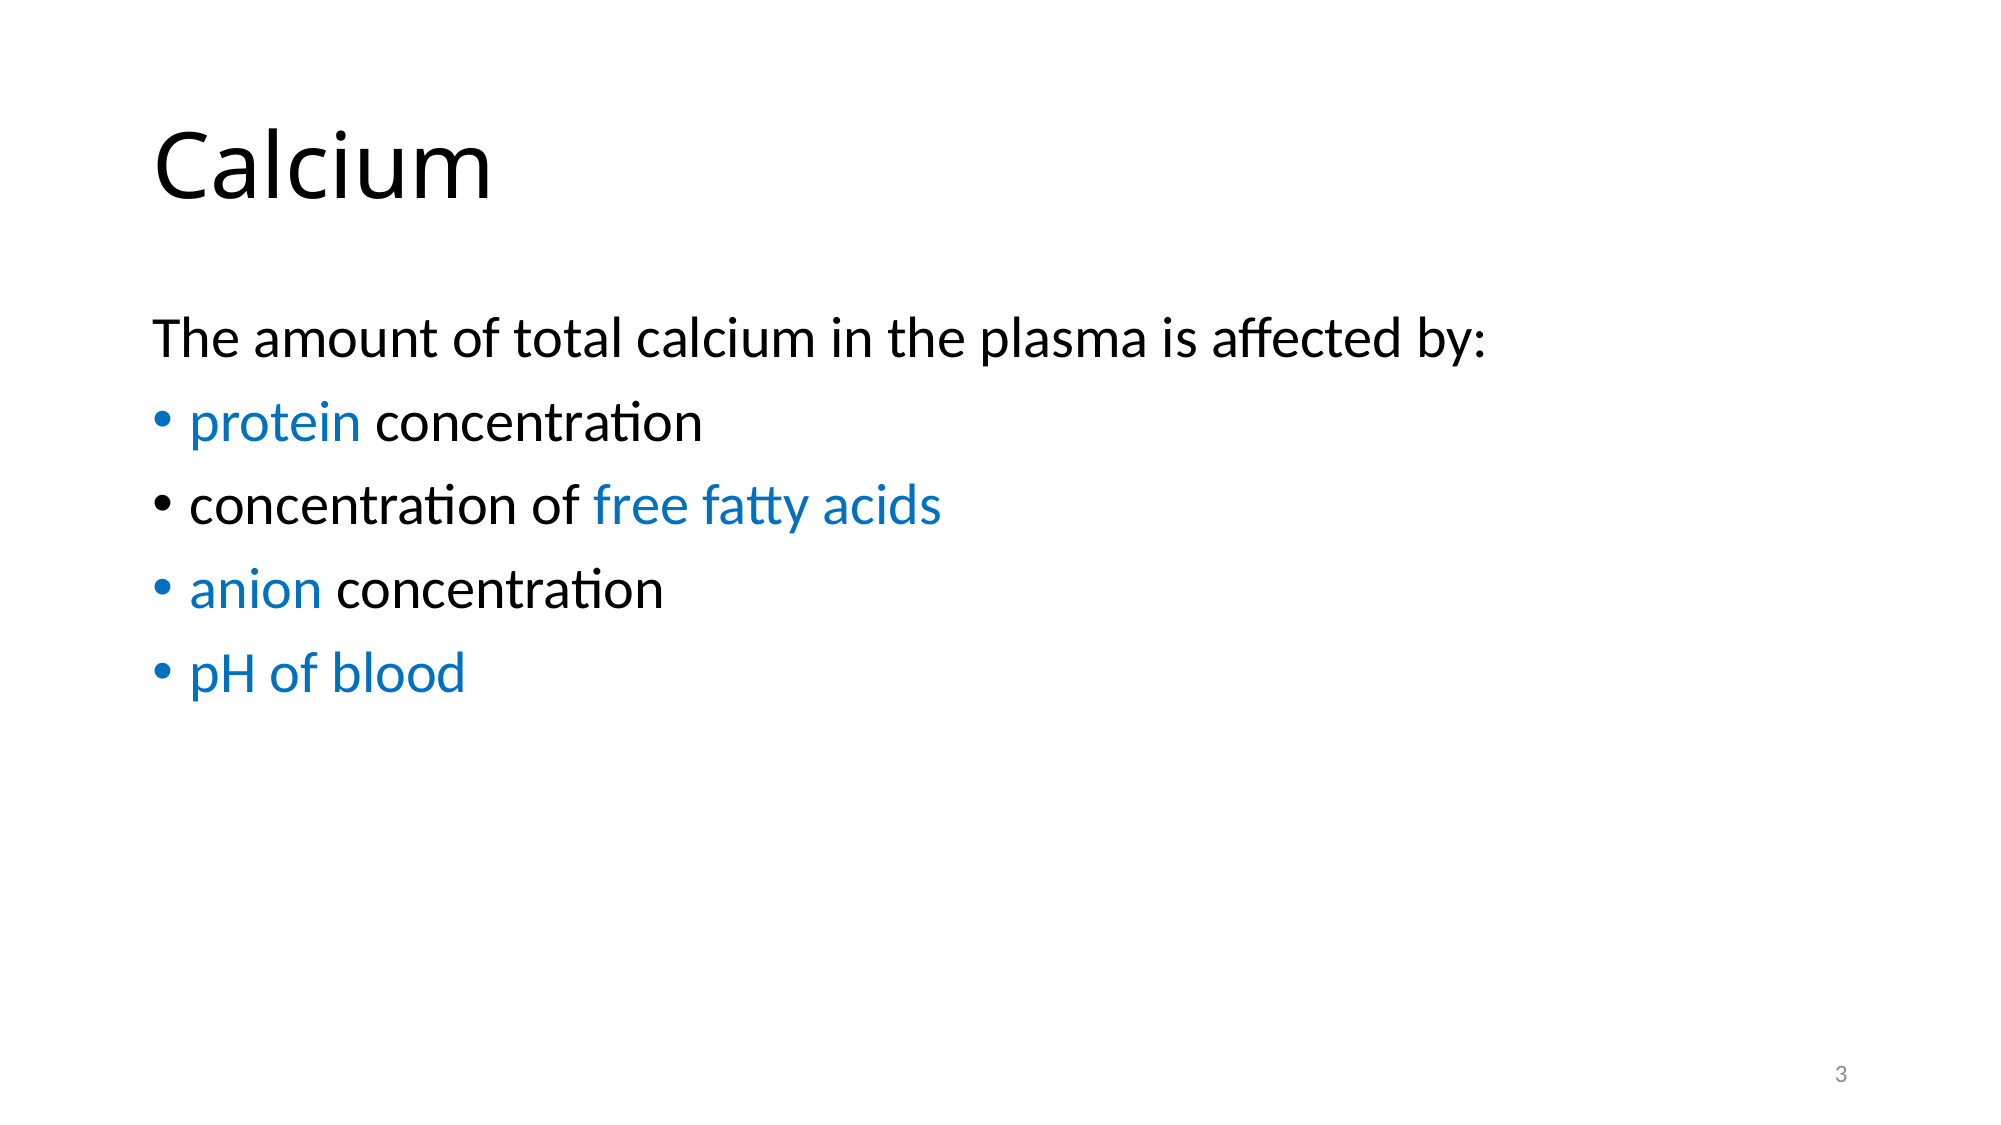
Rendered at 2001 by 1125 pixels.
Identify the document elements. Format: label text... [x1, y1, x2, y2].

slide_number 3 [1412, 1042, 1863, 1103]
title Calcium [137, 59, 1863, 278]
list The amount of total calcium in the plasma is affected by: protein concentration concentration of free fatty acids anion concentration pH of blood [137, 299, 1863, 1014]
